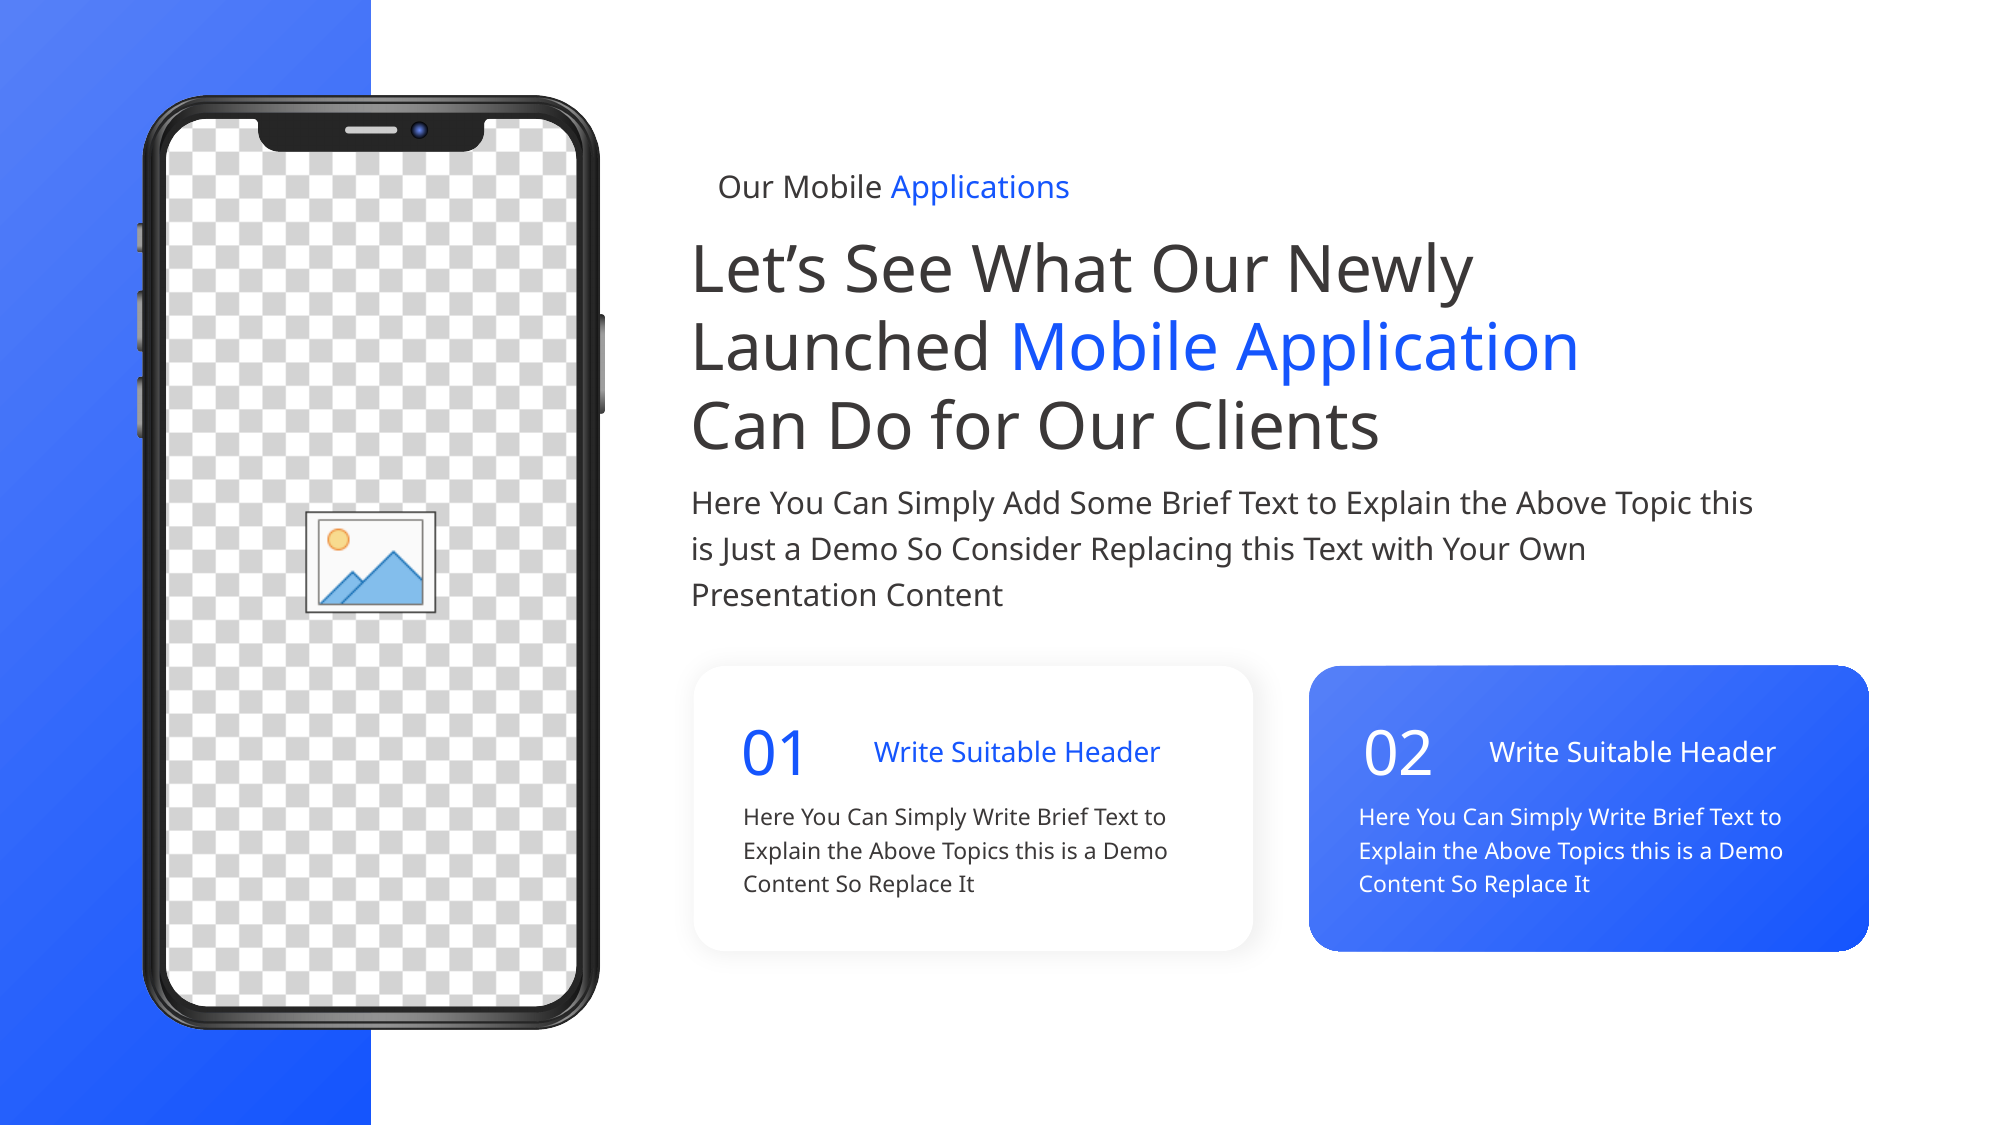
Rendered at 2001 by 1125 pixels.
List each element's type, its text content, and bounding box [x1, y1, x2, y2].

text_box Let’s See What Our Newly Launched Mobile Application Can Do for Our Clients [676, 219, 1793, 467]
text_box Our Mobile Applications [702, 159, 1086, 212]
text_box Here You Can Simply Add Some Brief Text to Explain the Above Topic this is Just a Demo So Consider Replacing this Text with Your Own Presentation Content [676, 467, 1793, 620]
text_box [693, 665, 1254, 952]
text_box [0, 0, 371, 1125]
picture [137, 95, 605, 1030]
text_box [1309, 665, 1869, 952]
